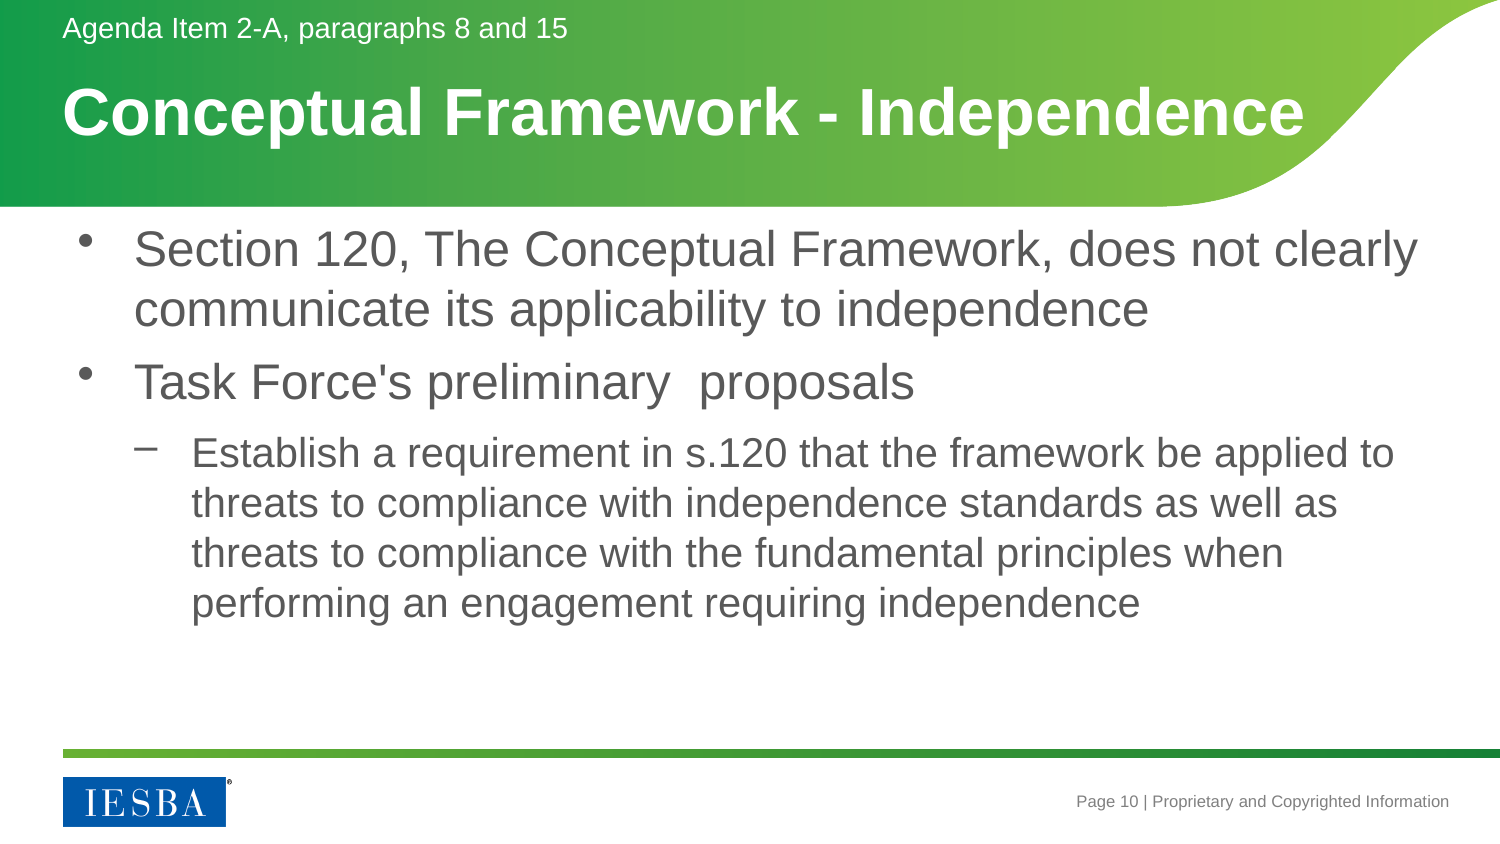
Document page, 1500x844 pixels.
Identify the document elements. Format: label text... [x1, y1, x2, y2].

picture [63, 777, 232, 827]
list Section 120, The Conceptual Framework, does not clearly communicate its applicability to independence Task Force's preliminary proposals Establish a requirement in s.120 that the framework be applied to threats to compliance with independence standards as well as threats to compliance with the fundamental principles when performing an engagement requiring independence [62, 209, 1463, 724]
title Conceptual Framework - Independence [62, 75, 1350, 142]
picture [0, 0, 1500, 207]
subtitle Agenda Item 2-A, paragraphs 8 and 15 [62, 9, 625, 47]
